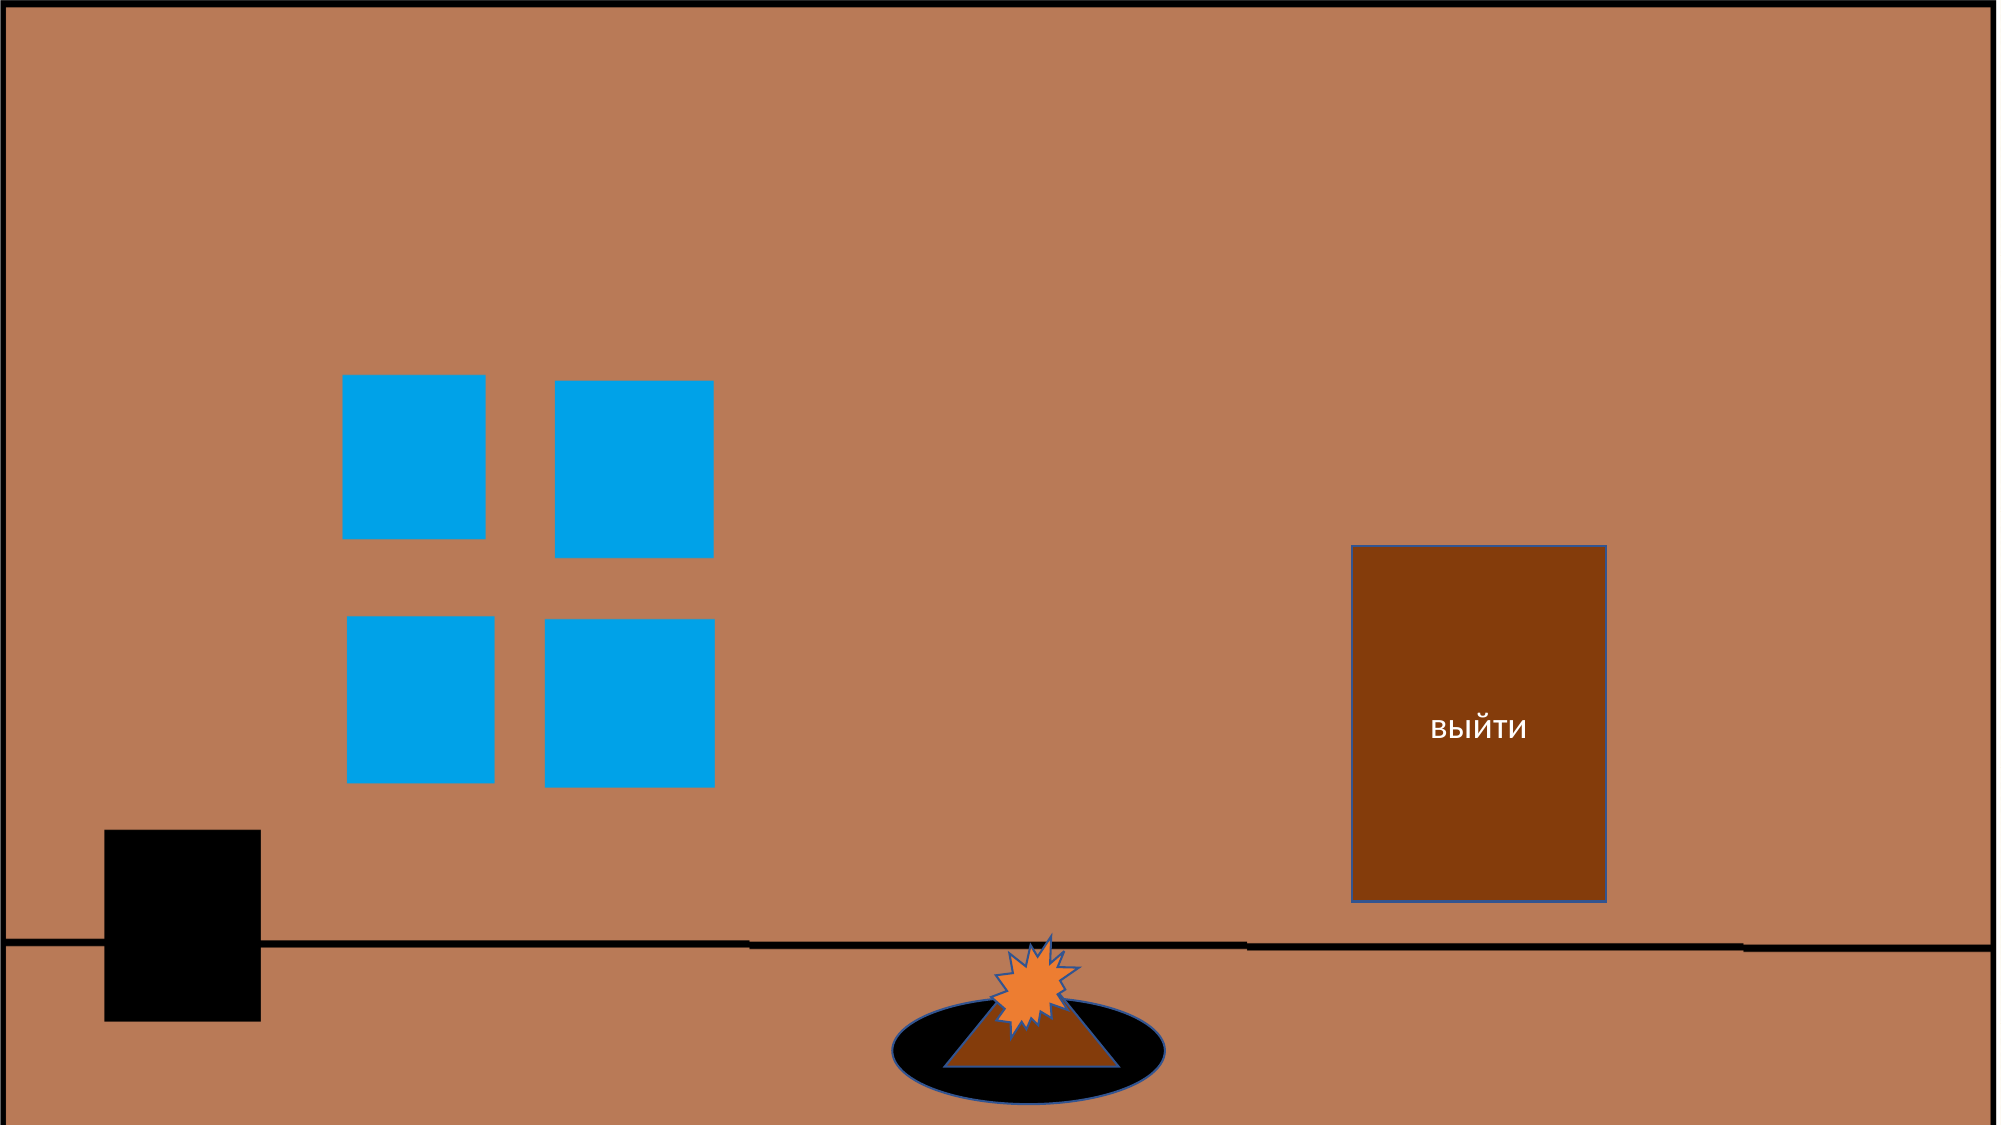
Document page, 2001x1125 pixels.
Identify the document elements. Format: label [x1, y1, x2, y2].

list [0, 0, 2000, 1125]
